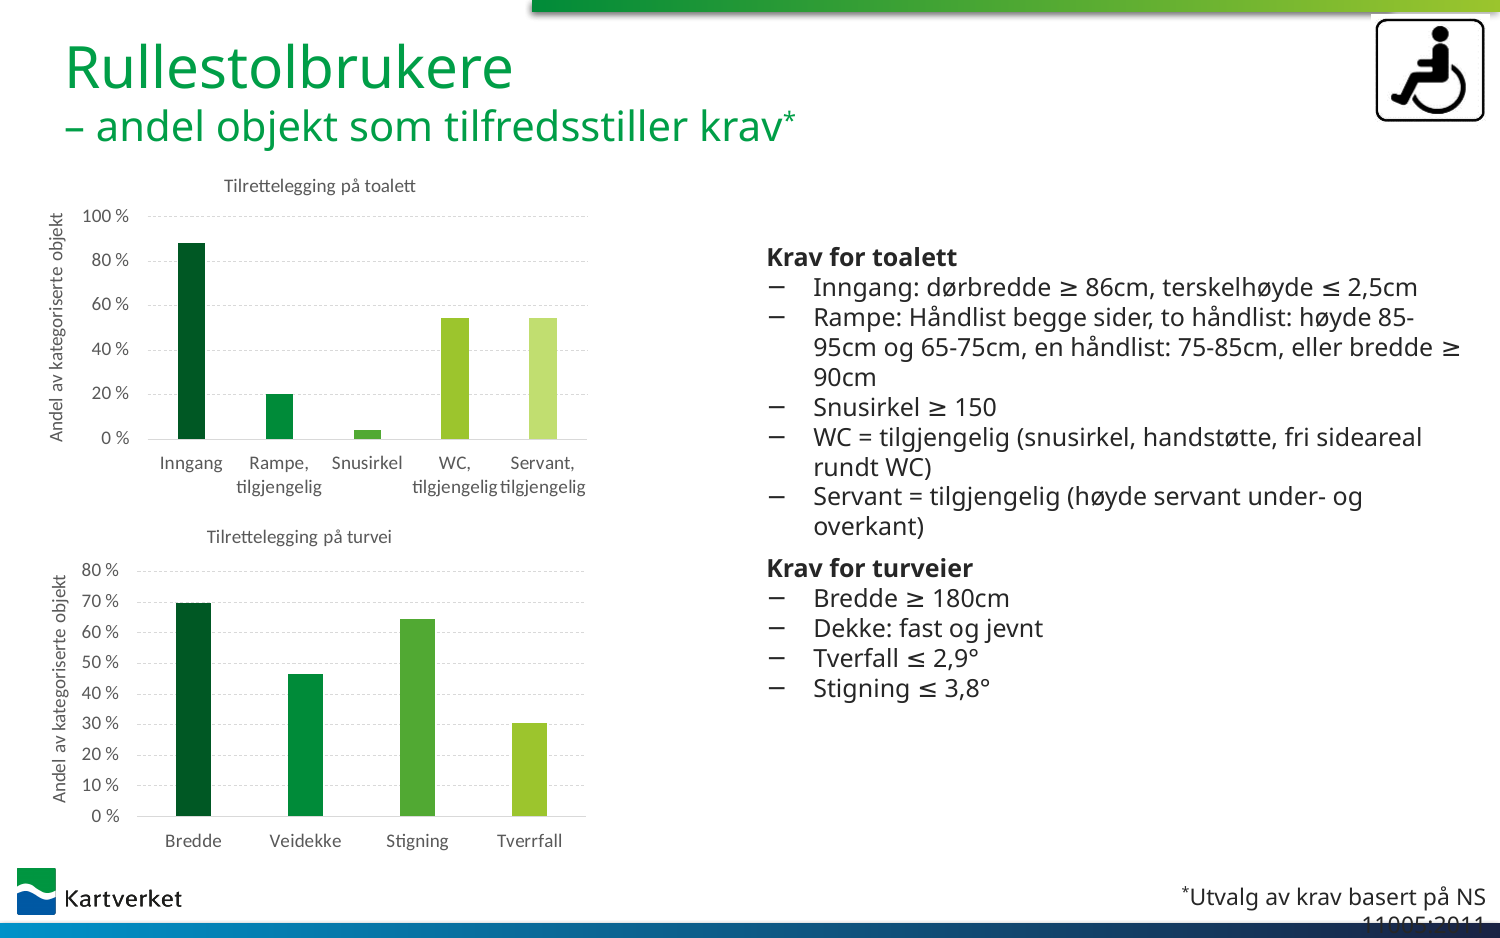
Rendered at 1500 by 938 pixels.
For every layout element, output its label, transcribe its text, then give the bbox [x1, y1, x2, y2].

picture [1371, 13, 1491, 127]
text_box Krav for turveier Bredde ≥ 180cm Dekke: fast og jevnt Tverfall ≤ 2,9° Stigning ≤ 3,8° [751, 545, 1483, 710]
picture [41, 166, 598, 505]
text_box Krav for toalett Inngang: dørbredde ≥ 86cm, terskelhøyde ≤ 2,5cm Rampe: Håndlist begge sider, to håndlist: høyde 85-95cm og 65-75cm, en håndlist: 75-85cm, eller bredde ≥ 90cm Snusirkel ≥ 150 WC = tilgjengelig (snusirkel, handstøtte, fri sideareal rundt WC) Servant = tilgjengelig (høyde servant under- og overkant) [751, 234, 1483, 545]
text_box Rullestolbrukere – andel objekt som tilfredsstiller krav* [49, 14, 1431, 158]
text_box *Utvalg av krav basert på NS 11005:2011 [1068, 873, 1500, 938]
picture [41, 520, 597, 859]
